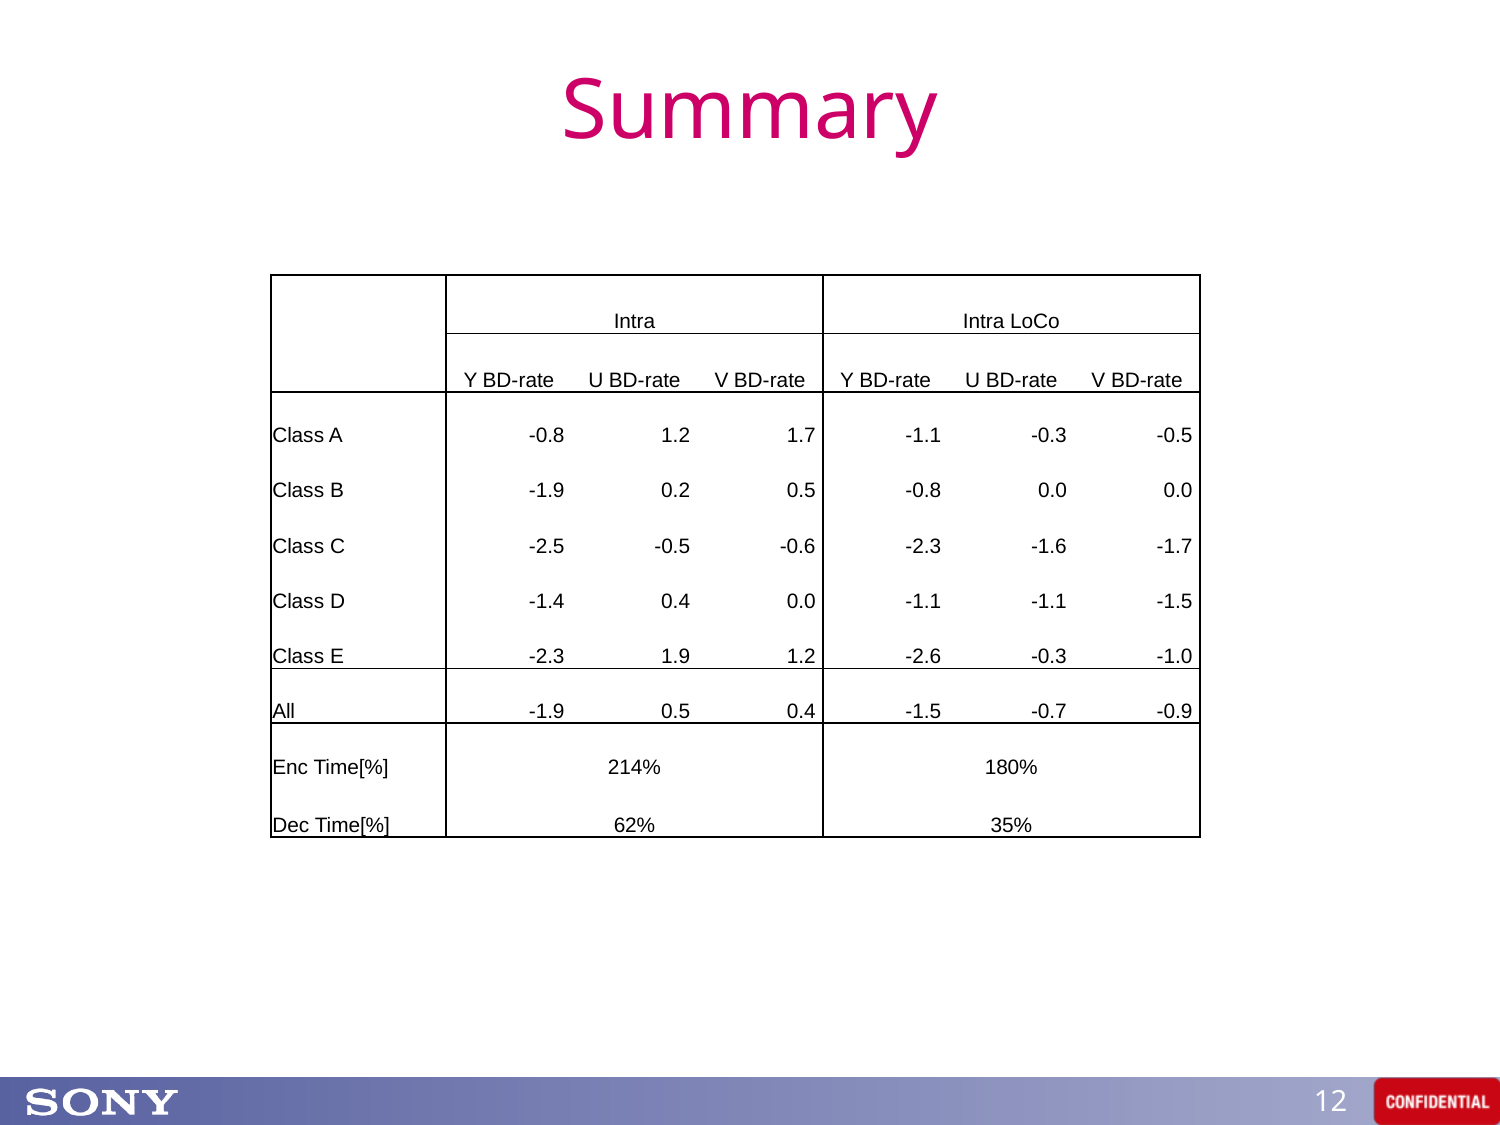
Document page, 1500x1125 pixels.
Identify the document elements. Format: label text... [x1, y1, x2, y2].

table_cell Class B [272, 447, 445, 502]
table_cell 0.0 [1074, 447, 1199, 502]
table_cell -1.1 [824, 393, 948, 447]
table_cell 0.4 [572, 558, 697, 613]
table_cell -2.3 [824, 502, 948, 558]
table_cell -0.7 [948, 669, 1074, 722]
table_cell Class A [272, 393, 445, 447]
table_cell Class D [272, 558, 445, 613]
table_cell 1.7 [697, 393, 822, 447]
table_cell Enc Time[%] [272, 724, 445, 779]
table_cell 0.4 [697, 669, 822, 722]
table_cell -1.9 [447, 669, 572, 722]
table_cell -1.5 [824, 669, 948, 722]
table_cell -1.9 [447, 447, 572, 502]
table_cell Dec Time[%] [272, 779, 445, 836]
table_cell -2.5 [447, 502, 572, 558]
table_cell -1.7 [1074, 502, 1199, 558]
table_cell 1.2 [572, 393, 697, 447]
table_cell 0.5 [697, 447, 822, 502]
table_cell Y BD-rate [447, 334, 572, 391]
table_cell -0.9 [1074, 669, 1199, 722]
table_cell -1.1 [948, 558, 1074, 613]
table_cell 0.0 [948, 447, 1074, 502]
table_cell -0.5 [572, 502, 697, 558]
table_cell 0.0 [697, 558, 822, 613]
table_cell 1.9 [572, 613, 697, 668]
table_cell V BD-rate [697, 334, 822, 391]
table_cell V BD-rate [1074, 334, 1199, 391]
table_cell U BD-rate [948, 334, 1074, 391]
table_cell 1.2 [697, 613, 822, 668]
table_cell -2.3 [447, 613, 572, 668]
table_cell -0.6 [697, 502, 822, 558]
table_cell -0.8 [447, 393, 572, 447]
title Summary [112, 47, 1388, 163]
table_cell -1.0 [1074, 613, 1199, 668]
table_cell 0.2 [572, 447, 697, 502]
table_cell -1.5 [1074, 558, 1199, 613]
table_cell -2.6 [824, 613, 948, 668]
table_cell 35% [824, 779, 1199, 836]
slide_number 12 [1049, 1074, 1363, 1125]
table_cell -0.3 [948, 613, 1074, 668]
table_cell 214% [447, 724, 822, 779]
table_cell 0.5 [572, 669, 697, 722]
picture [1368, 1071, 1500, 1125]
table_cell Y BD-rate [824, 334, 948, 391]
picture [26, 1088, 178, 1116]
table_header Intra LoCo [824, 276, 1199, 333]
table_cell Class E [272, 613, 445, 668]
table_cell -1.6 [948, 502, 1074, 558]
table_cell -0.8 [824, 447, 948, 502]
table_cell -0.3 [948, 393, 1074, 447]
table_cell U BD-rate [572, 334, 697, 391]
table_cell -0.5 [1074, 393, 1199, 447]
table_cell 62% [447, 779, 822, 836]
table_header [272, 276, 445, 391]
table_cell 180% [824, 724, 1199, 779]
table_cell -1.4 [447, 558, 572, 613]
table_cell All [272, 669, 445, 722]
table_cell Class C [272, 502, 445, 558]
table_cell -1.1 [824, 558, 948, 613]
table_header Intra [447, 276, 822, 333]
